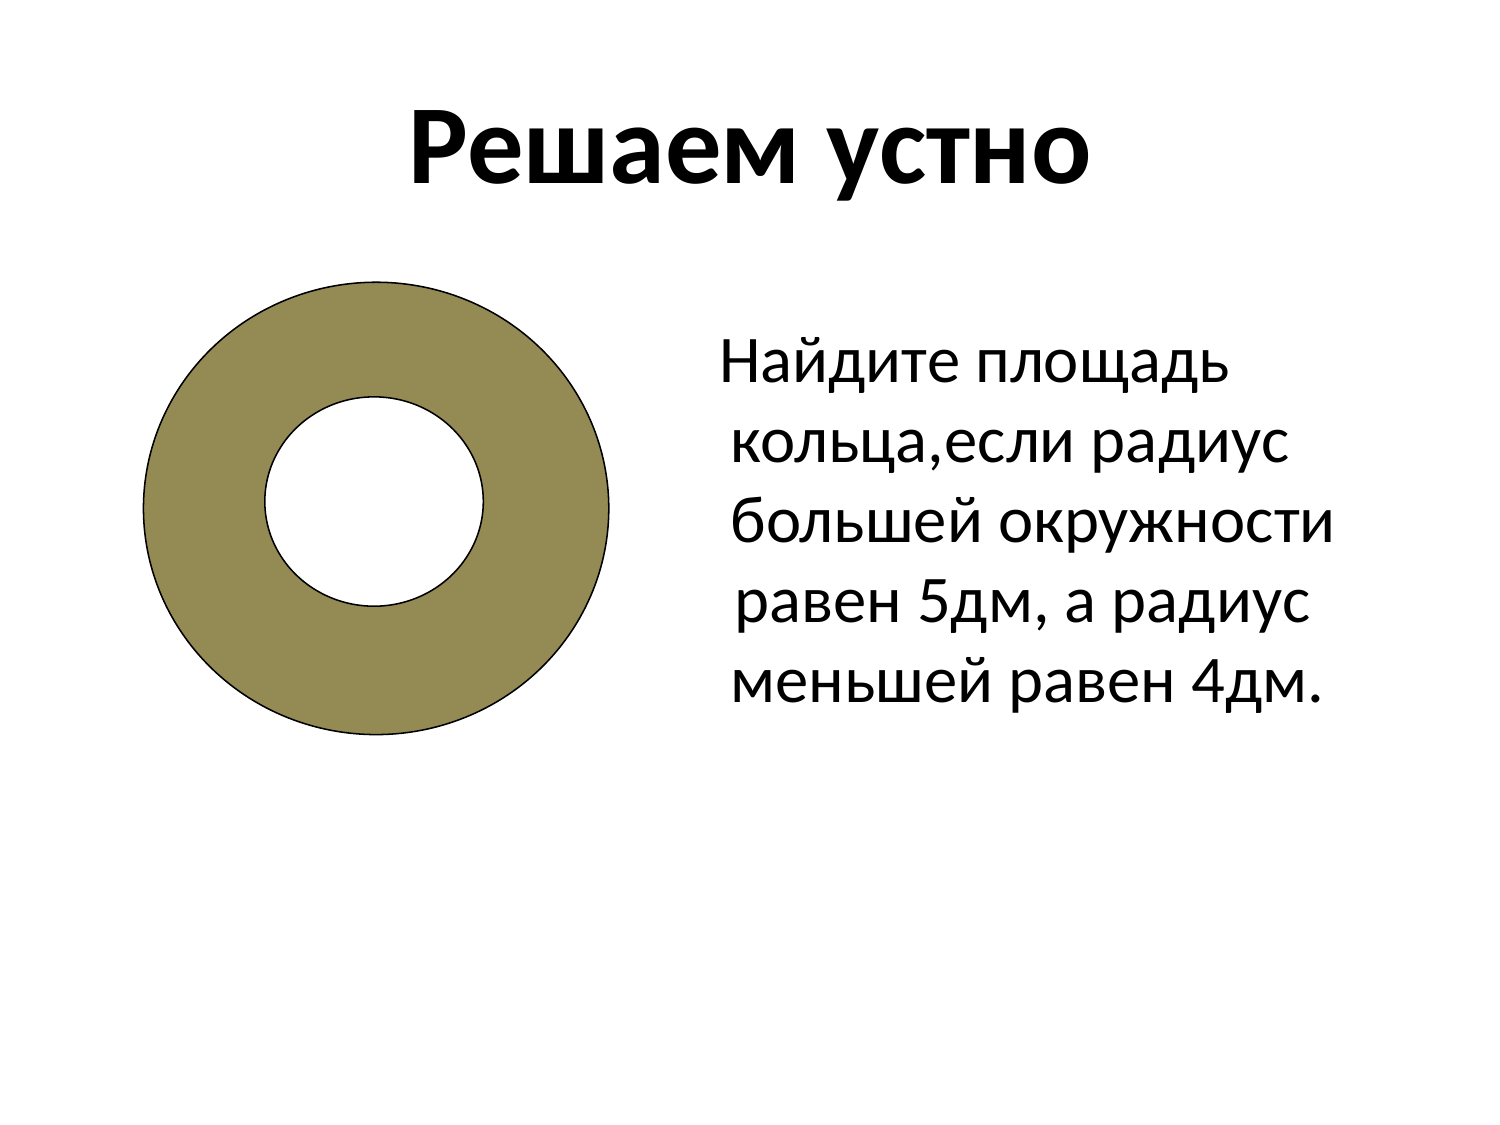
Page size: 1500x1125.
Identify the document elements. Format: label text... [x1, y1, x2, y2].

title Решаем устно [75, 45, 1425, 233]
text_box [264, 396, 484, 607]
text_box [143, 282, 609, 735]
text_box Найдите площадь кольца,если радиус большей окружности равен 5дм, а радиус меньшей равен 4дм. [659, 308, 1454, 804]
